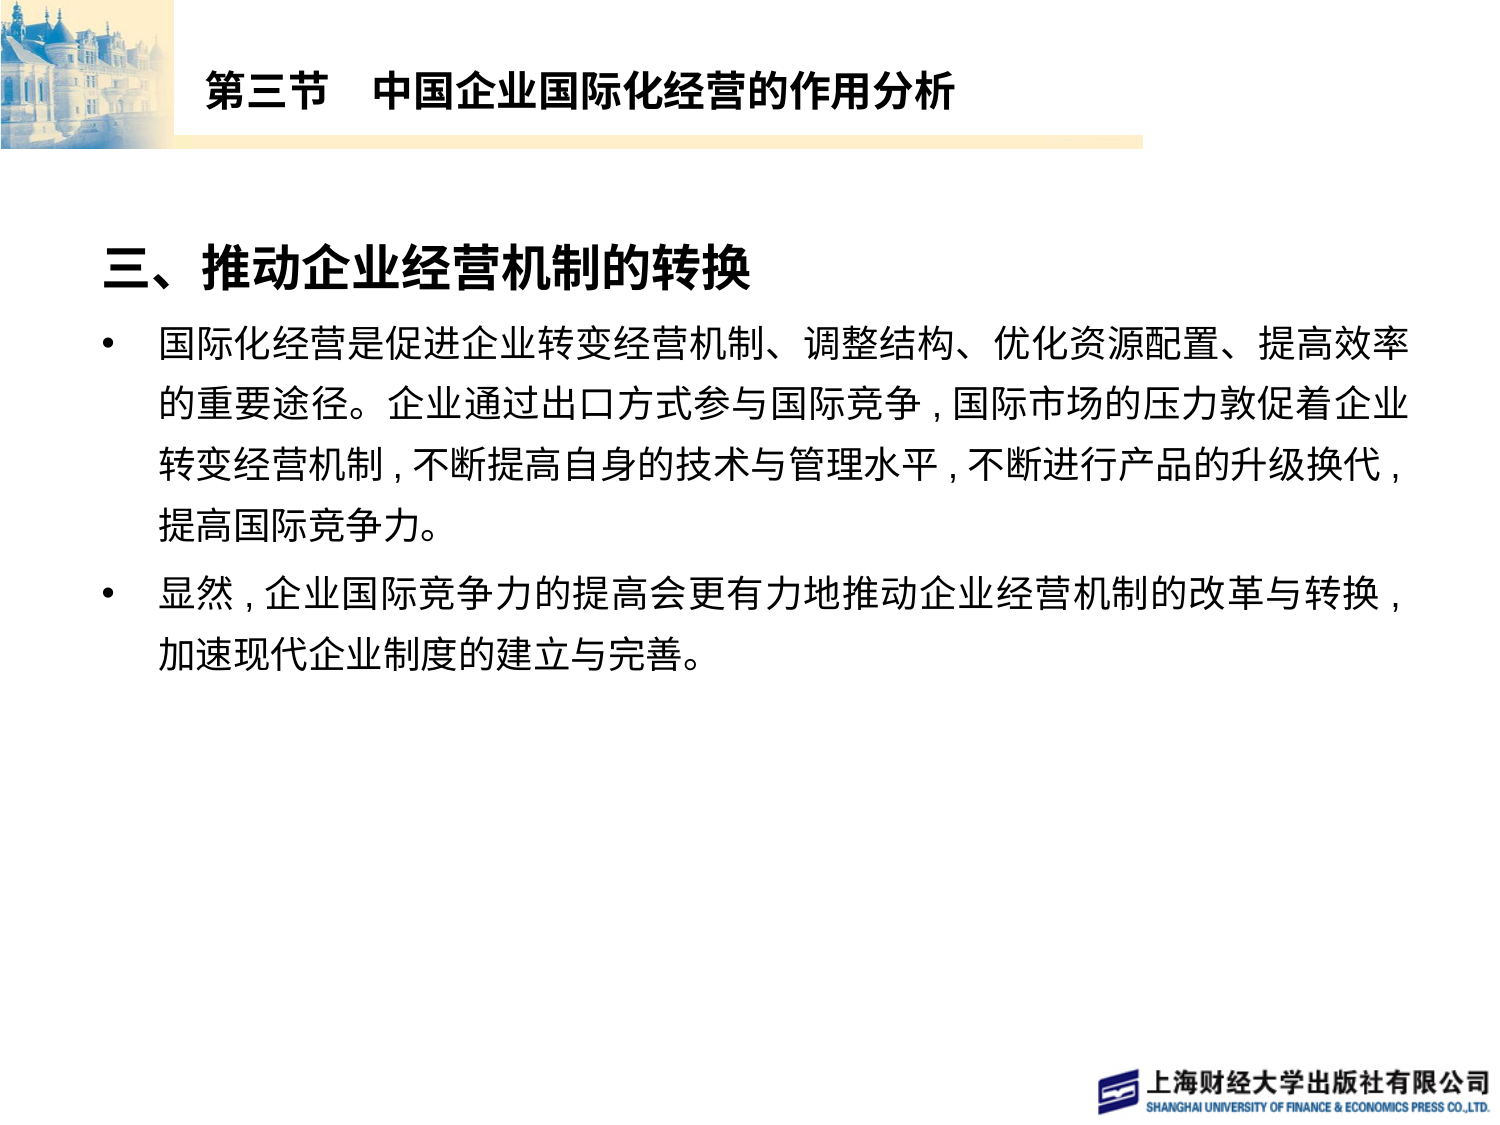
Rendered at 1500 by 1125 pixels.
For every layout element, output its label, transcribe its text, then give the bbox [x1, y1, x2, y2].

list 三、推动企业经营机制的转换 国际化经营是促进企业转变经营机制、调整结构、优化资源配置、提高效率的重要途径。企业通过出口方式参与国际竞争,国际市场的压力敦促着企业转变经营机制,不断提高自身的技术与管理水平,不断进行产品的升级换代,提高国际竞争力。 显然,企业国际竞争力的提高会更有力地推动企业经营机制的改革与转换,加速现代企业制度的建立与完善。 [86, 207, 1425, 1071]
picture [1097, 1065, 1494, 1120]
title 第三节 中国企业国际化经营的作用分析 [189, 36, 1262, 143]
picture [0, 0, 1143, 149]
